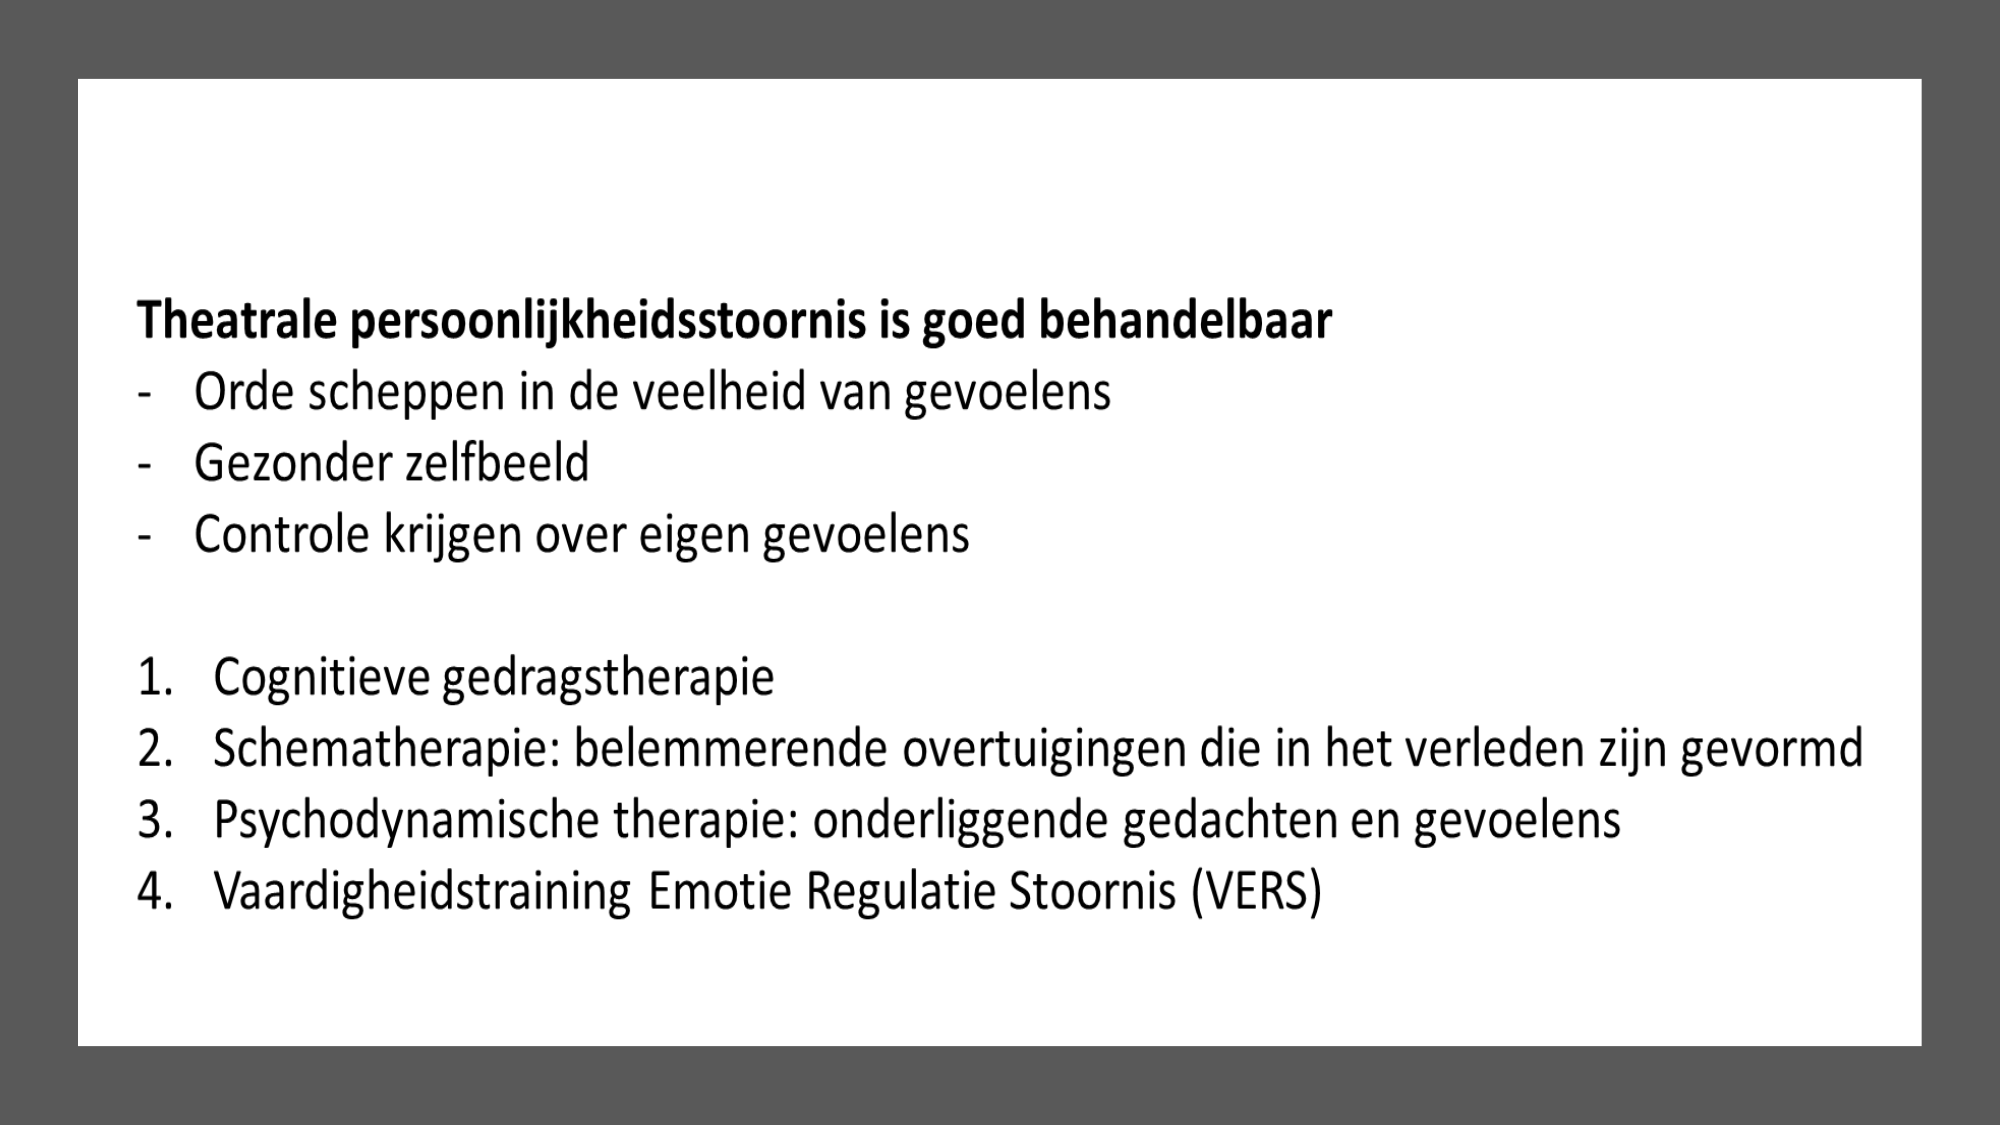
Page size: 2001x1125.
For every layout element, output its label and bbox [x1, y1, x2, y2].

picture [105, 264, 1895, 961]
text_box [77, 78, 1923, 1047]
text_box [0, 0, 2000, 1125]
